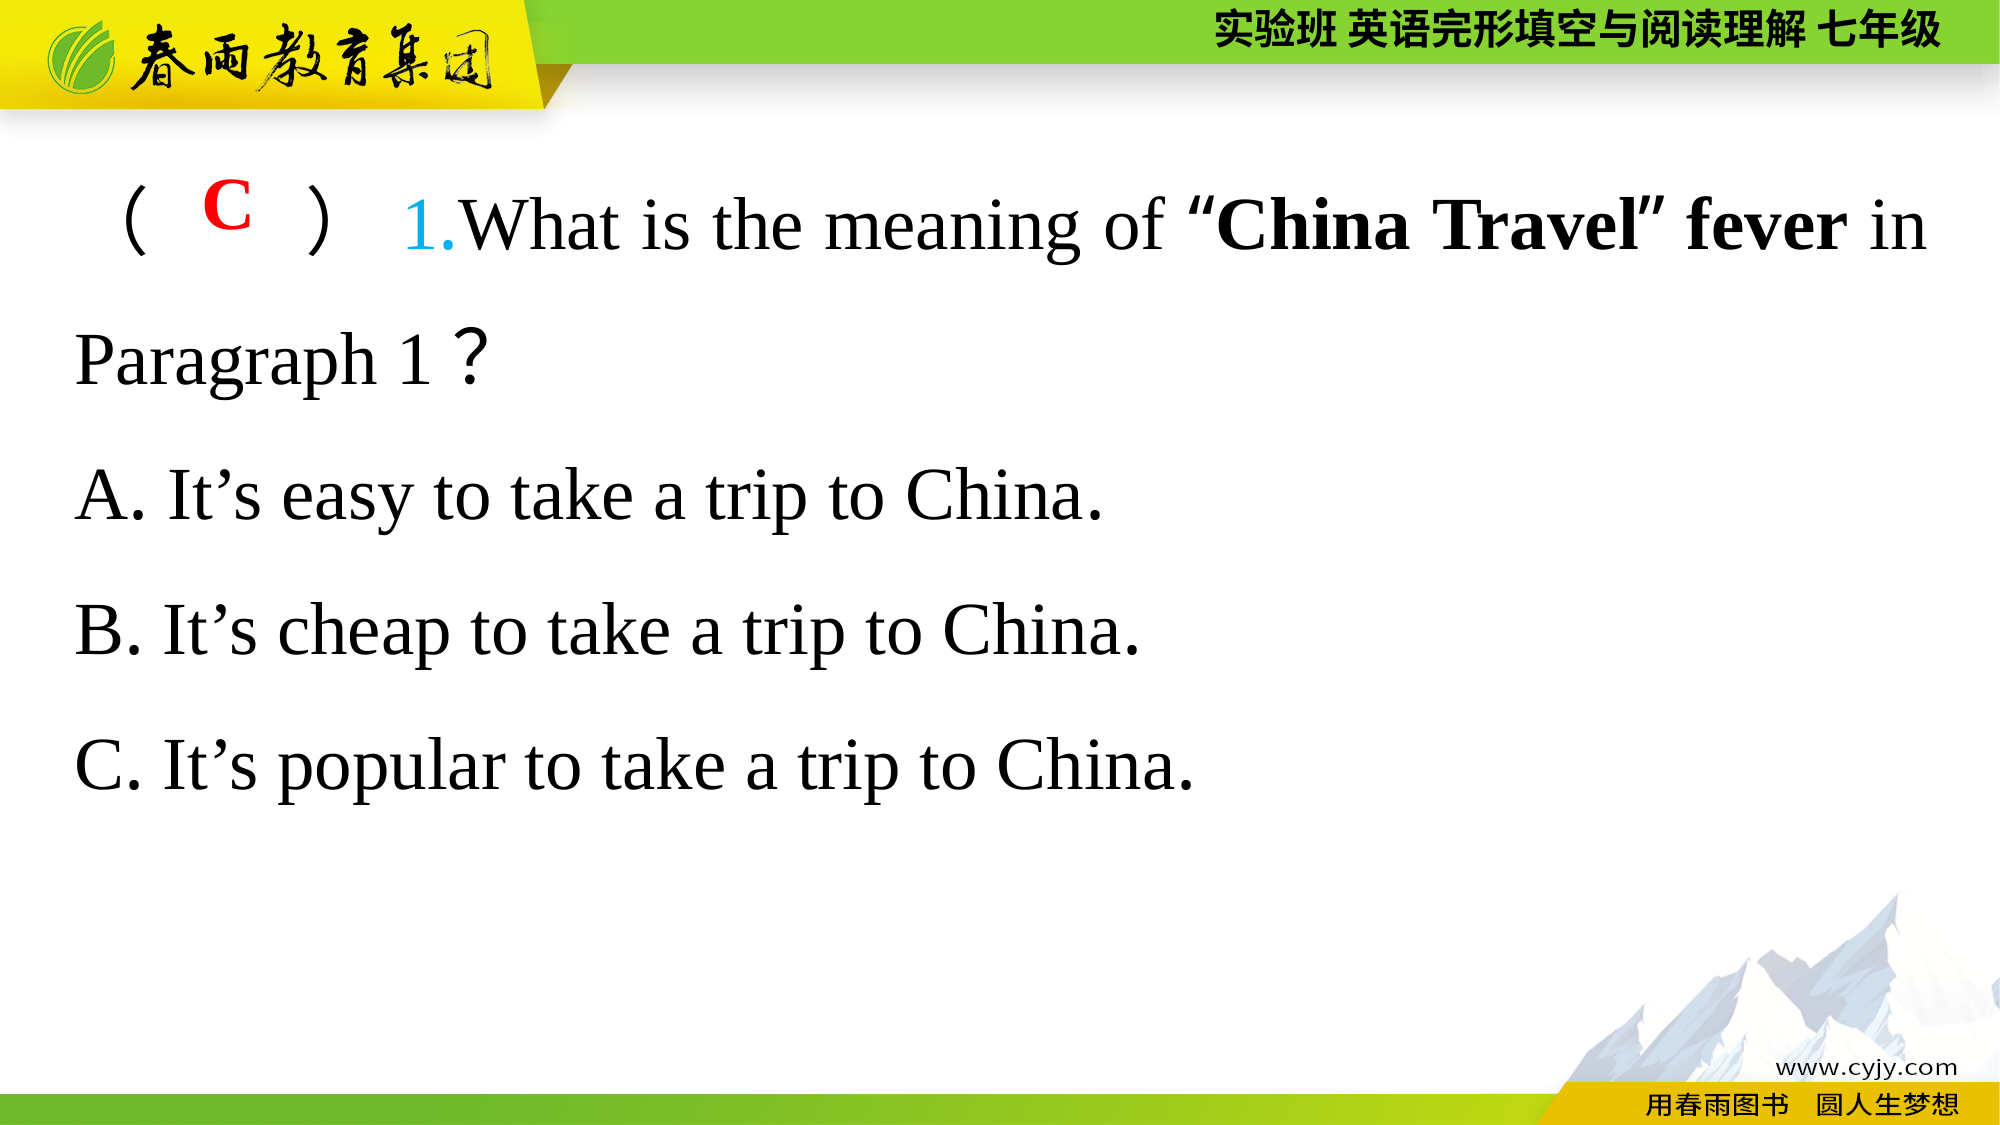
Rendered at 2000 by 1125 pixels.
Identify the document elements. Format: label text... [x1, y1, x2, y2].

list （ ）1.What is the meaning of “China Travel” fever in Paragraph 1？ A. It’s easy to take a trip to China. B. It’s cheap to take a trip to China. C. It’s popular to take a trip to China. [59, 122, 1944, 820]
text_box C [186, 146, 271, 252]
picture [0, 0, 2000, 1125]
